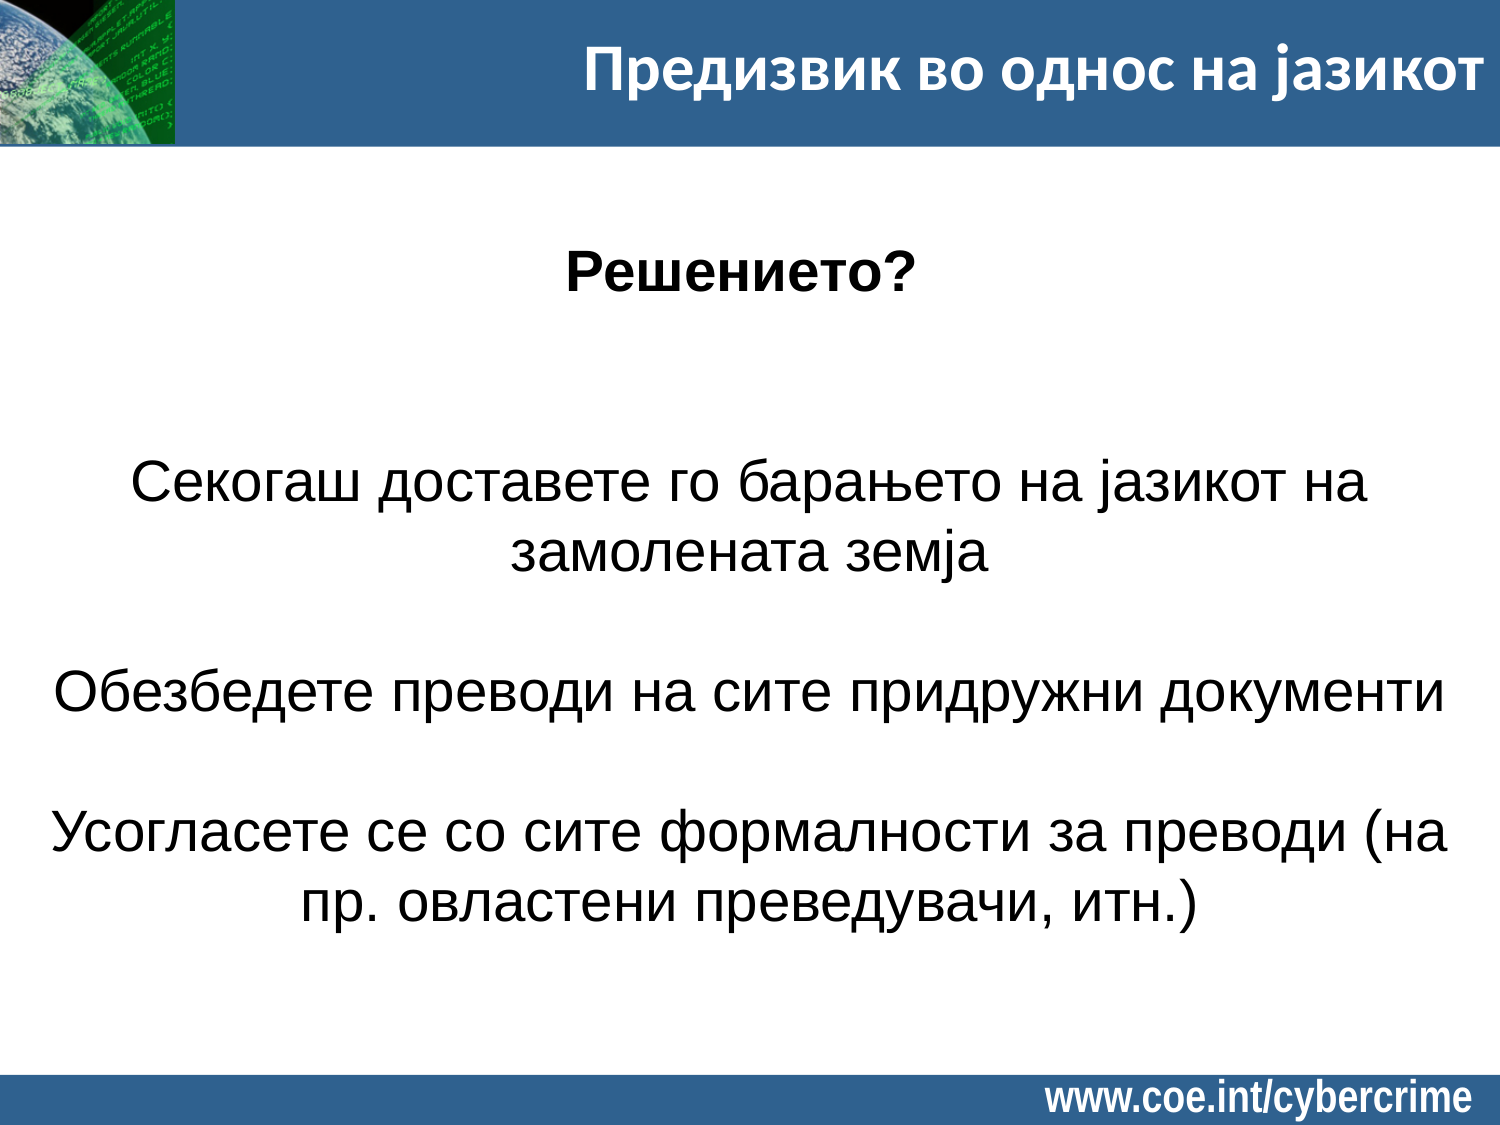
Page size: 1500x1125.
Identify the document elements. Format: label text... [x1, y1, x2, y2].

text_box Решението? Секогаш доставете го барањето на јазикот на замолената земја Обезбедете преводи на сите придружни документи Усогласете се со сите формалности за преводи (на пр. овластени преведувачи, итн.) [19, 156, 1481, 1011]
picture [0, 0, 175, 144]
text_box [0, 1073, 1030, 1125]
text_box Предизвик во однос на јазикот [177, 0, 1500, 149]
text_box www.coe.int/cybercrime [1030, 1059, 1500, 1125]
